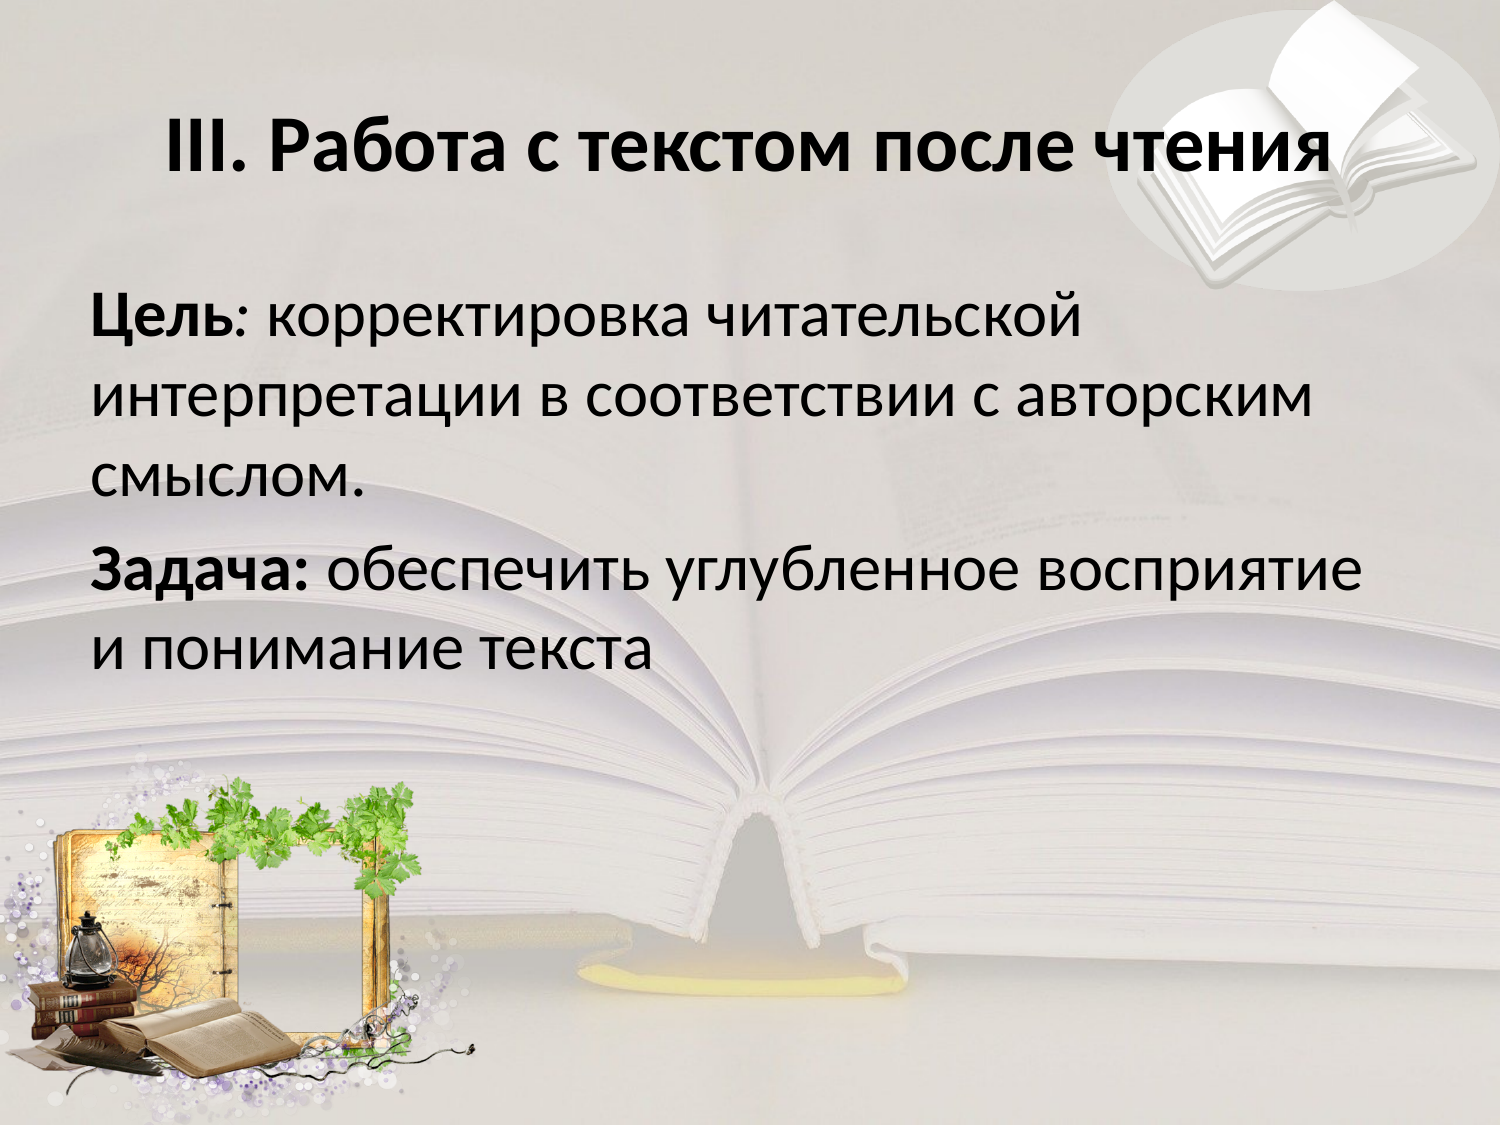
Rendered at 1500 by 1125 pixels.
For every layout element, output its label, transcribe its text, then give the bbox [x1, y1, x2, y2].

title III. Работа с текстом после чтения [75, 45, 1425, 233]
list Цель: корректировка читательской интерпретации в соответствии с авторским смыслом. Задача: обеспечить углубленное восприятие и понимание текста [75, 262, 1425, 1005]
picture [0, 0, 1500, 1125]
